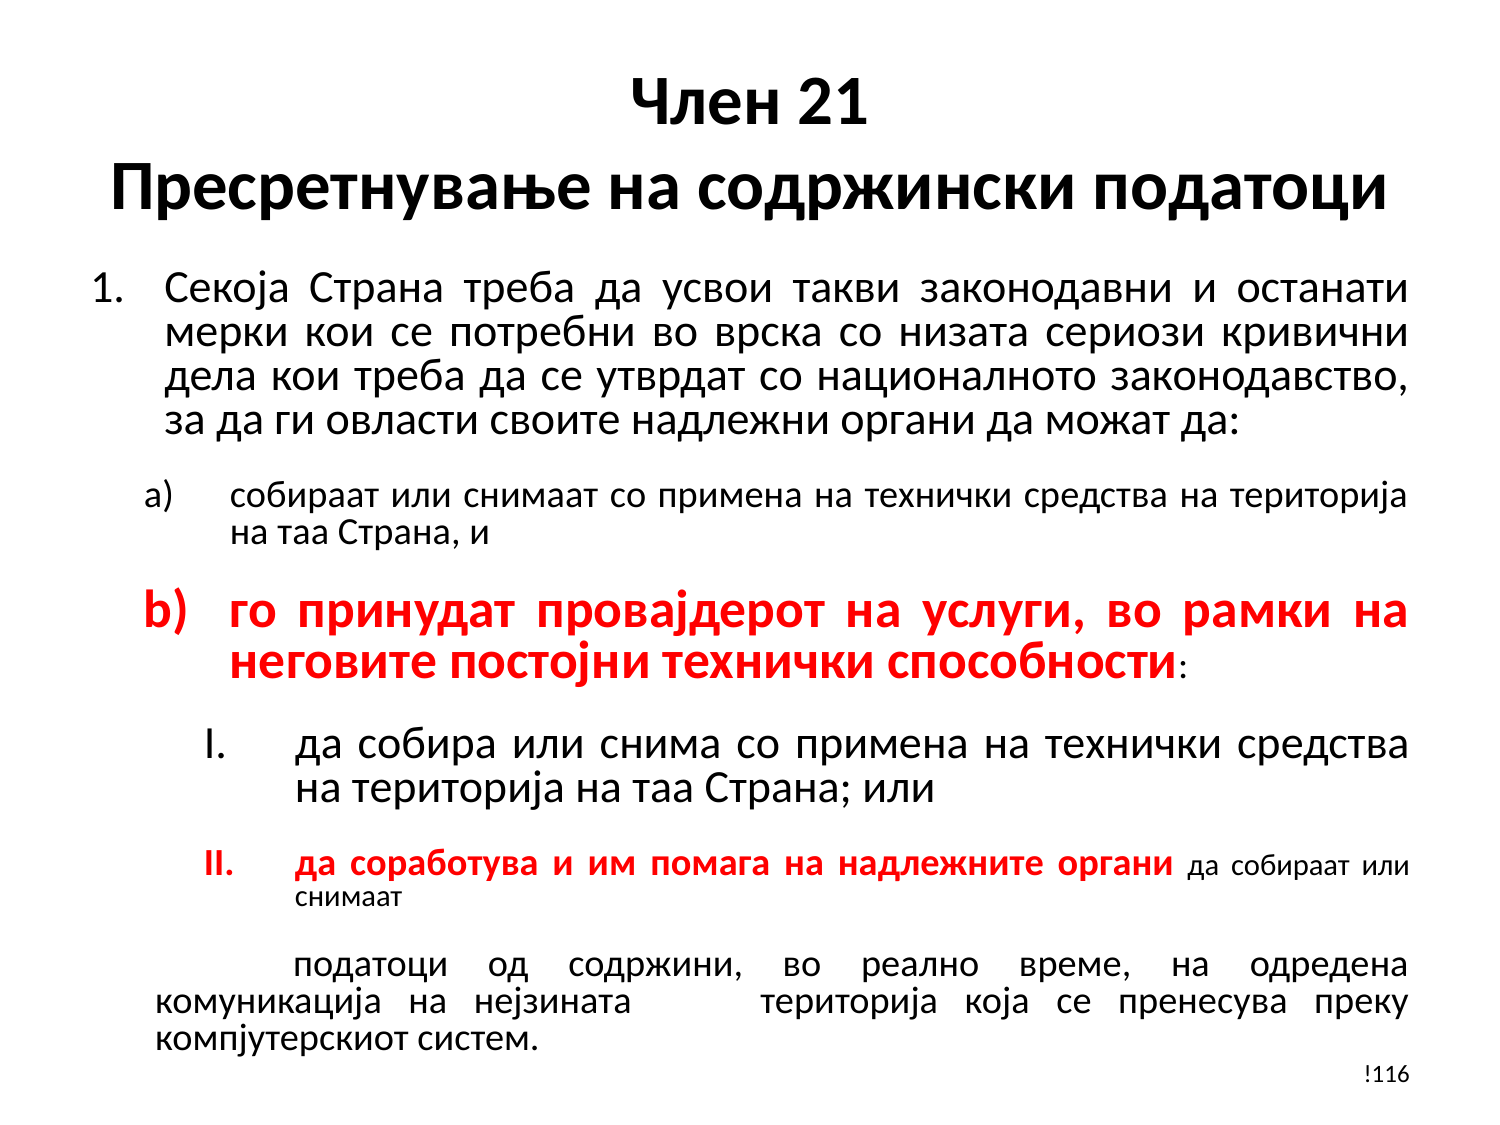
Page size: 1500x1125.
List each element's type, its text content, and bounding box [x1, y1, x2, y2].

title Член 21 Пресретнување на содржински податоци [74, 44, 1426, 233]
slide_number !116 [1074, 1077, 1425, 1103]
text_box Секоја Страна треба да усвои такви законодавни и останати мерки кои се потребни во врска со низата сериози кривични дела кои треба да се утврдат со националното законодавство, за да ги овласти своите надлежни органи да можат да: собираат или снимаат со примена на технички средства на територија на таа Страна, и го принудат провајдерот на услуги, во рамки на неговите постојни технички способности: да собира или снима со примена на технички средства на територија на таа Страна; или да соработува и им помага на надлежните органи да собираат или снимаат податоци од содржини, во реално време, на одредена комуникација на нејзината територија која се пренесува преку компјутерскиот систем. [74, 259, 1425, 1077]
